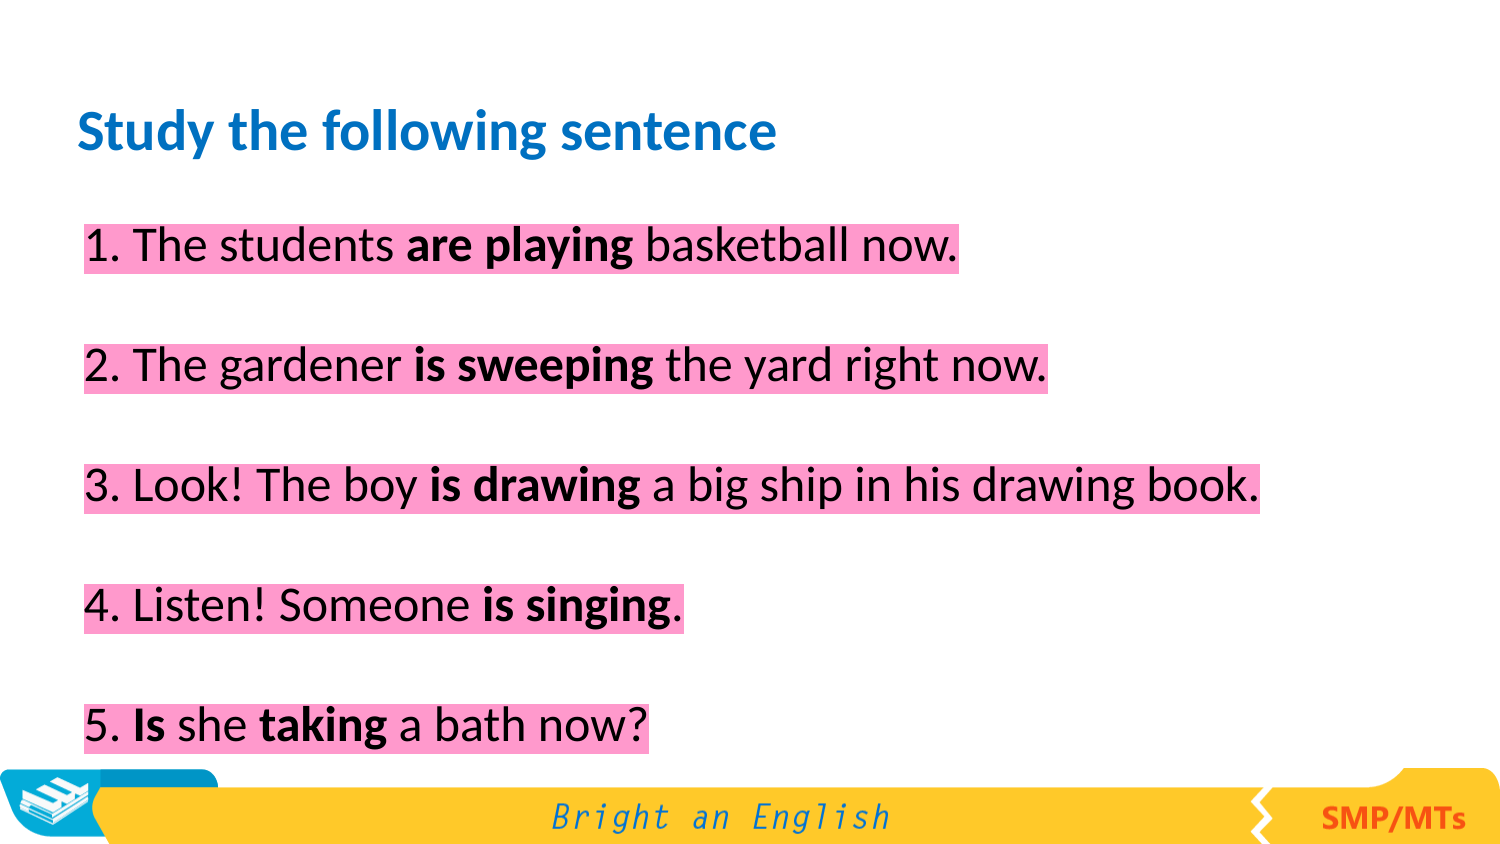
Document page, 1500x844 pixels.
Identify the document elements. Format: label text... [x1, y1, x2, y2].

picture [0, 768, 1500, 844]
picture [20, 778, 88, 823]
text_box 1. The students are playing basketball now. 2. The gardener is sweeping the yard right now. 3. Look! The boy is drawing a big ship in his drawing book. 4. Listen! Someone is singing. 5. Is she taking a bath now? [68, 144, 1444, 760]
text_box Study the following sentence [62, 84, 1450, 170]
